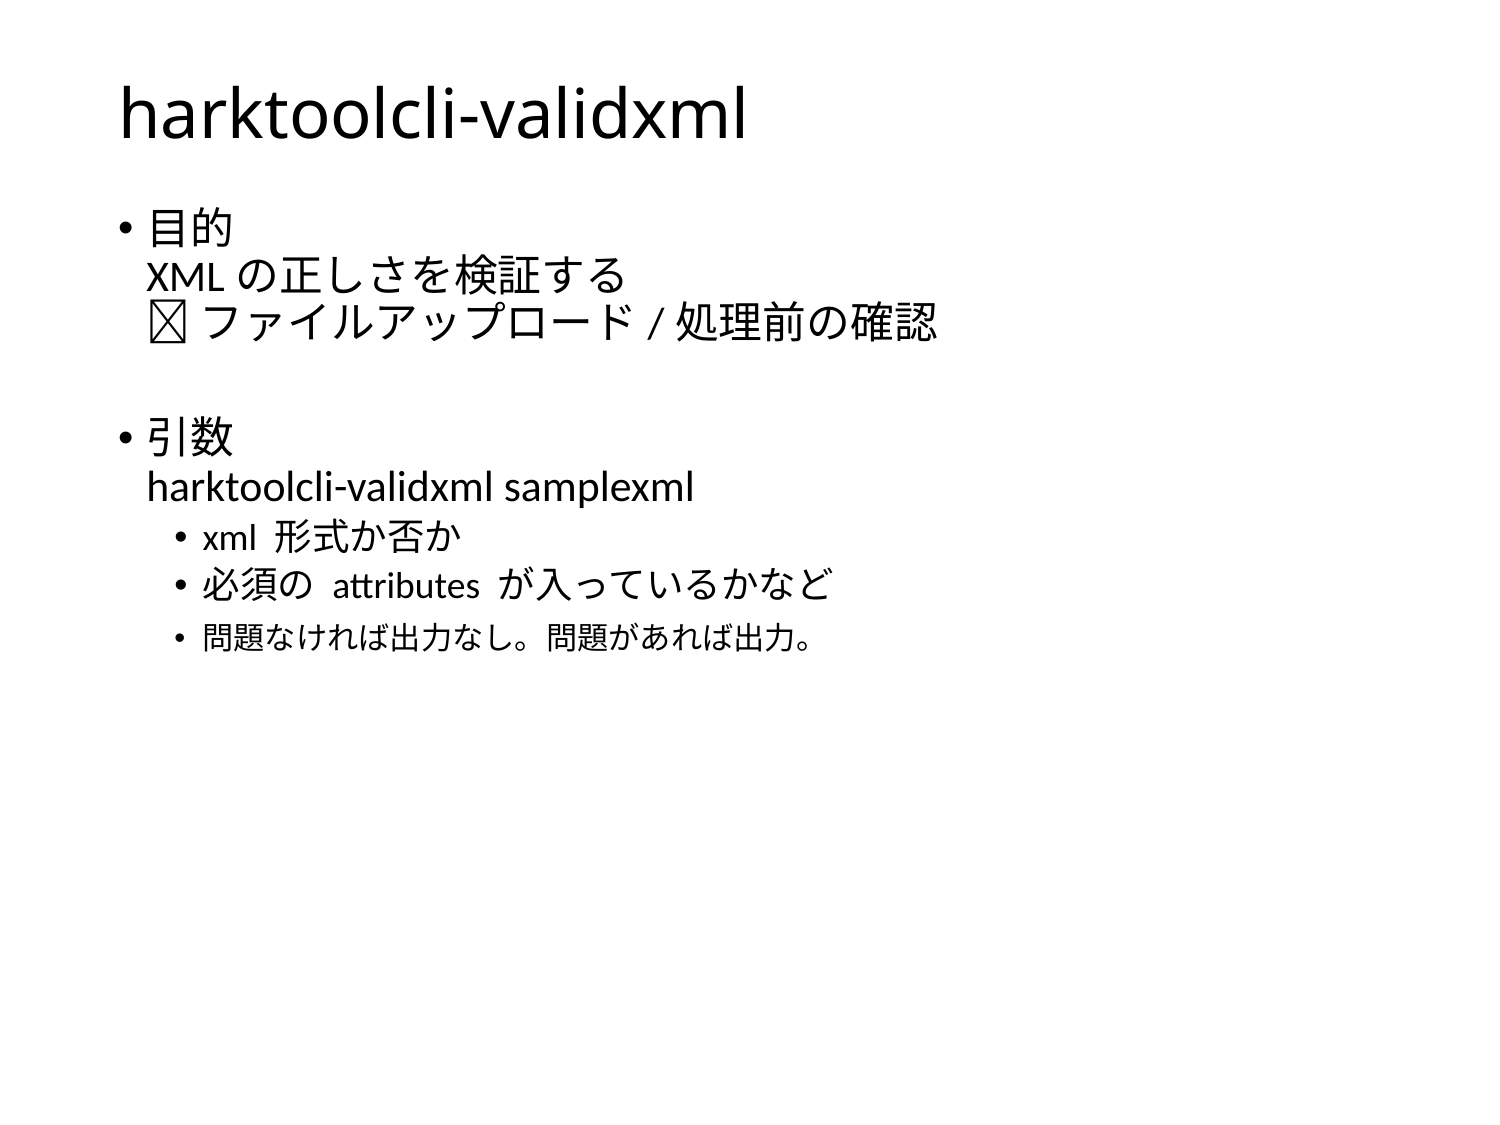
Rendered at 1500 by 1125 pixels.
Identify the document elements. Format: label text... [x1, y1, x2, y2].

title harktoolcli-validxml [103, 59, 1397, 173]
list 目的 XMLの正しさを検証する  ファイルアップロード/処理前の確認 引数 harktoolcli-validxml samplexml xml 形式か否か 必須の attributes が入っているかなど 問題なければ出力なし。問題があれば出力。 [103, 198, 1397, 1014]
